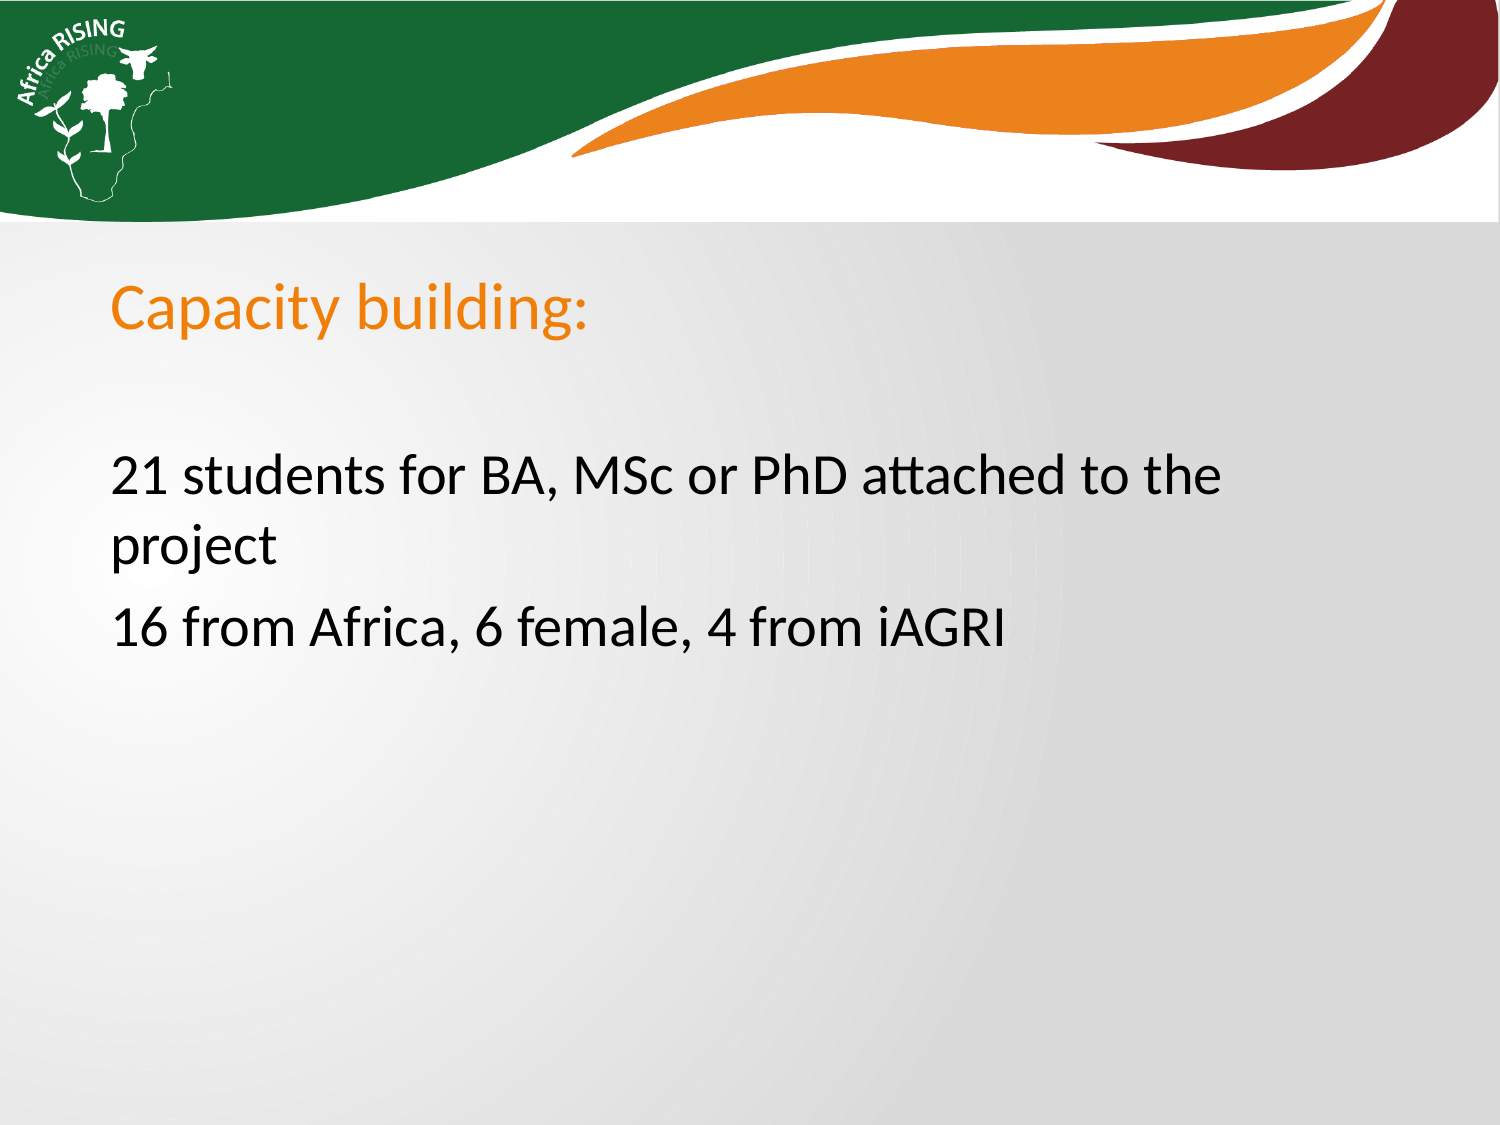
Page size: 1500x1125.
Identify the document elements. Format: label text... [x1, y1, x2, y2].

list Capacity building: 21 students for BA, MSc or PhD attached to the project 16 from Africa, 6 female, 4 from iAGRI [76, 255, 1352, 350]
picture [0, 0, 1499, 222]
